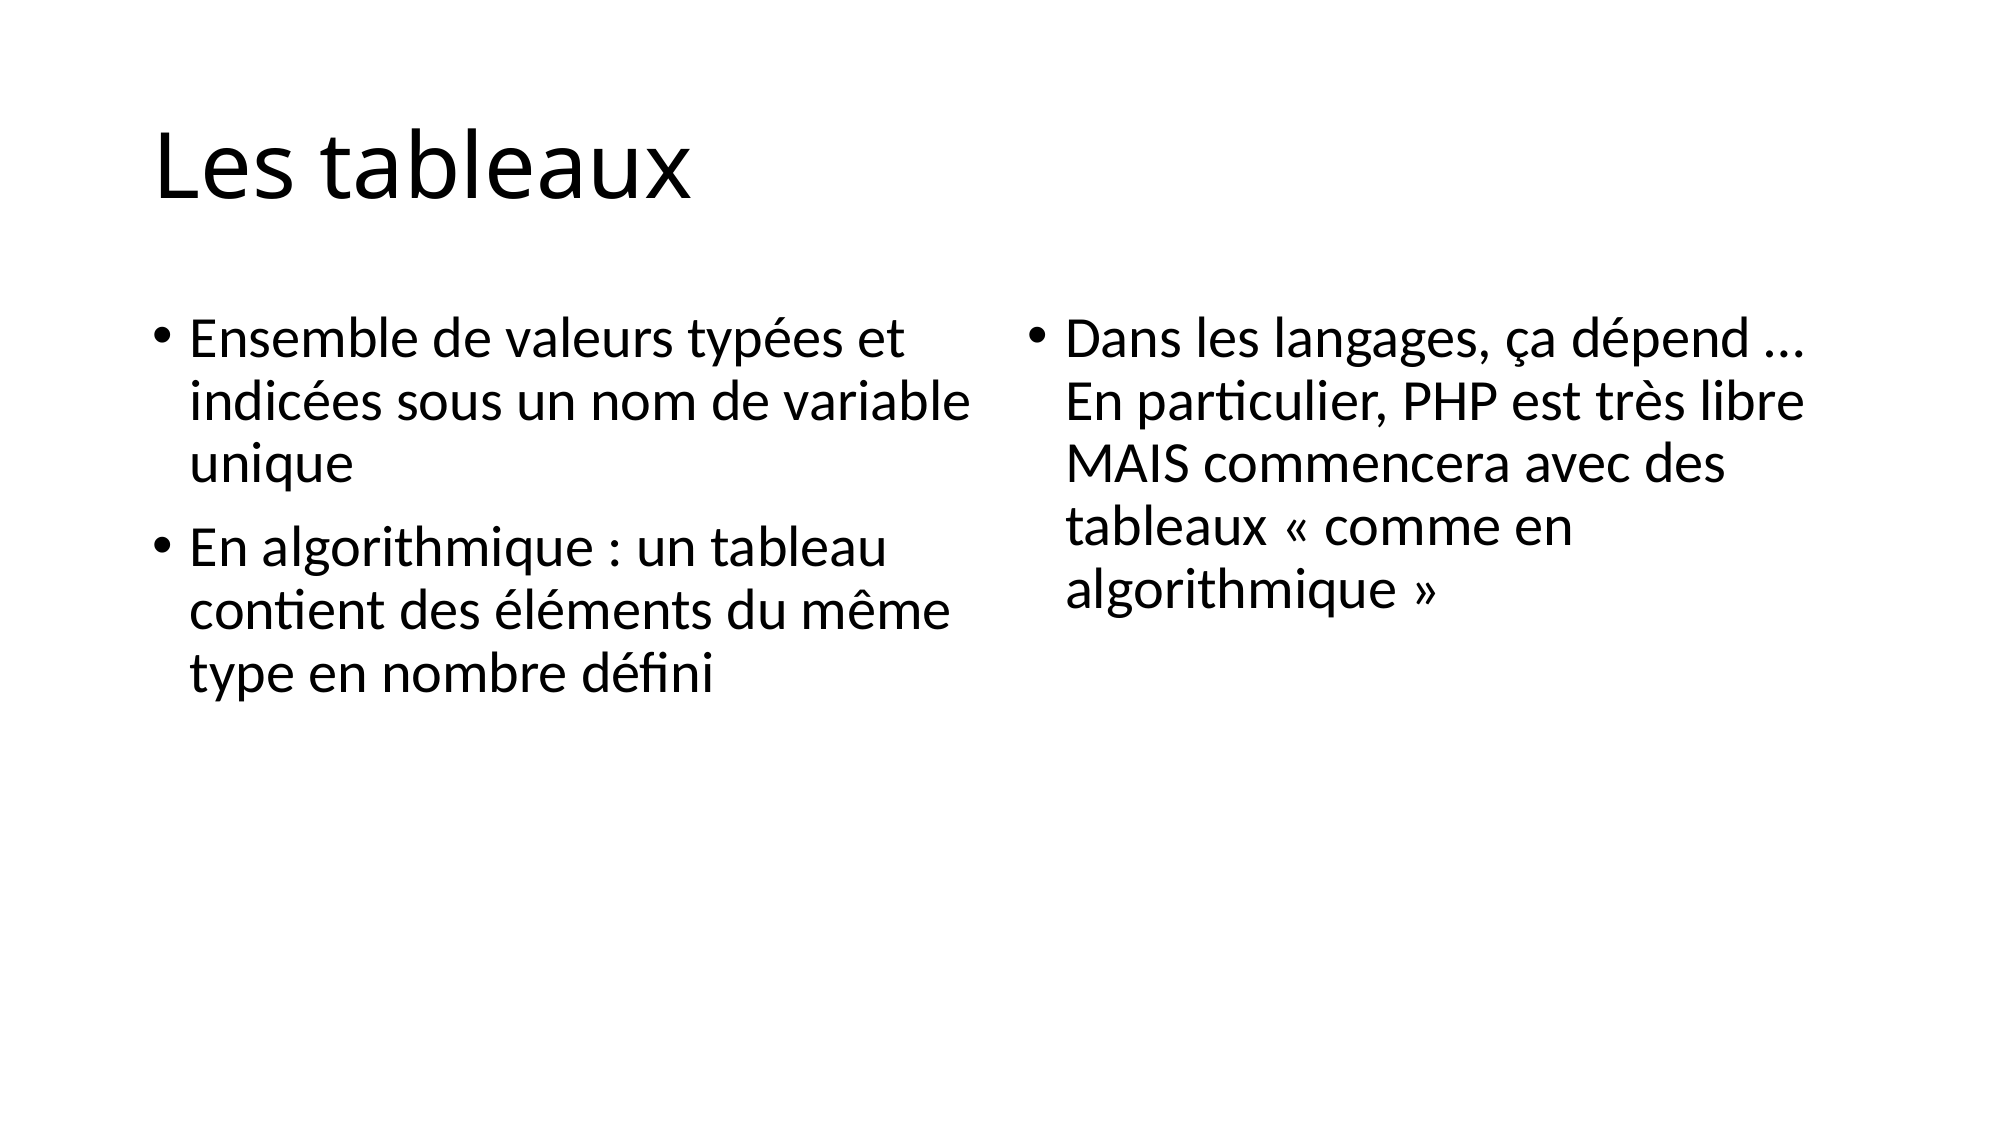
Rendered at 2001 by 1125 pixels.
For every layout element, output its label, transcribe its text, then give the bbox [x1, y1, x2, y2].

list Dans les langages, ça dépend … En particulier, PHP est très libre MAIS commencera avec des tableaux « comme en algorithmique » [1012, 299, 1863, 1014]
title Les tableaux [137, 59, 1863, 278]
list Ensemble de valeurs typées et indicées sous un nom de variable unique En algorithmique : un tableau contient des éléments du même type en nombre défini [137, 299, 988, 1014]
